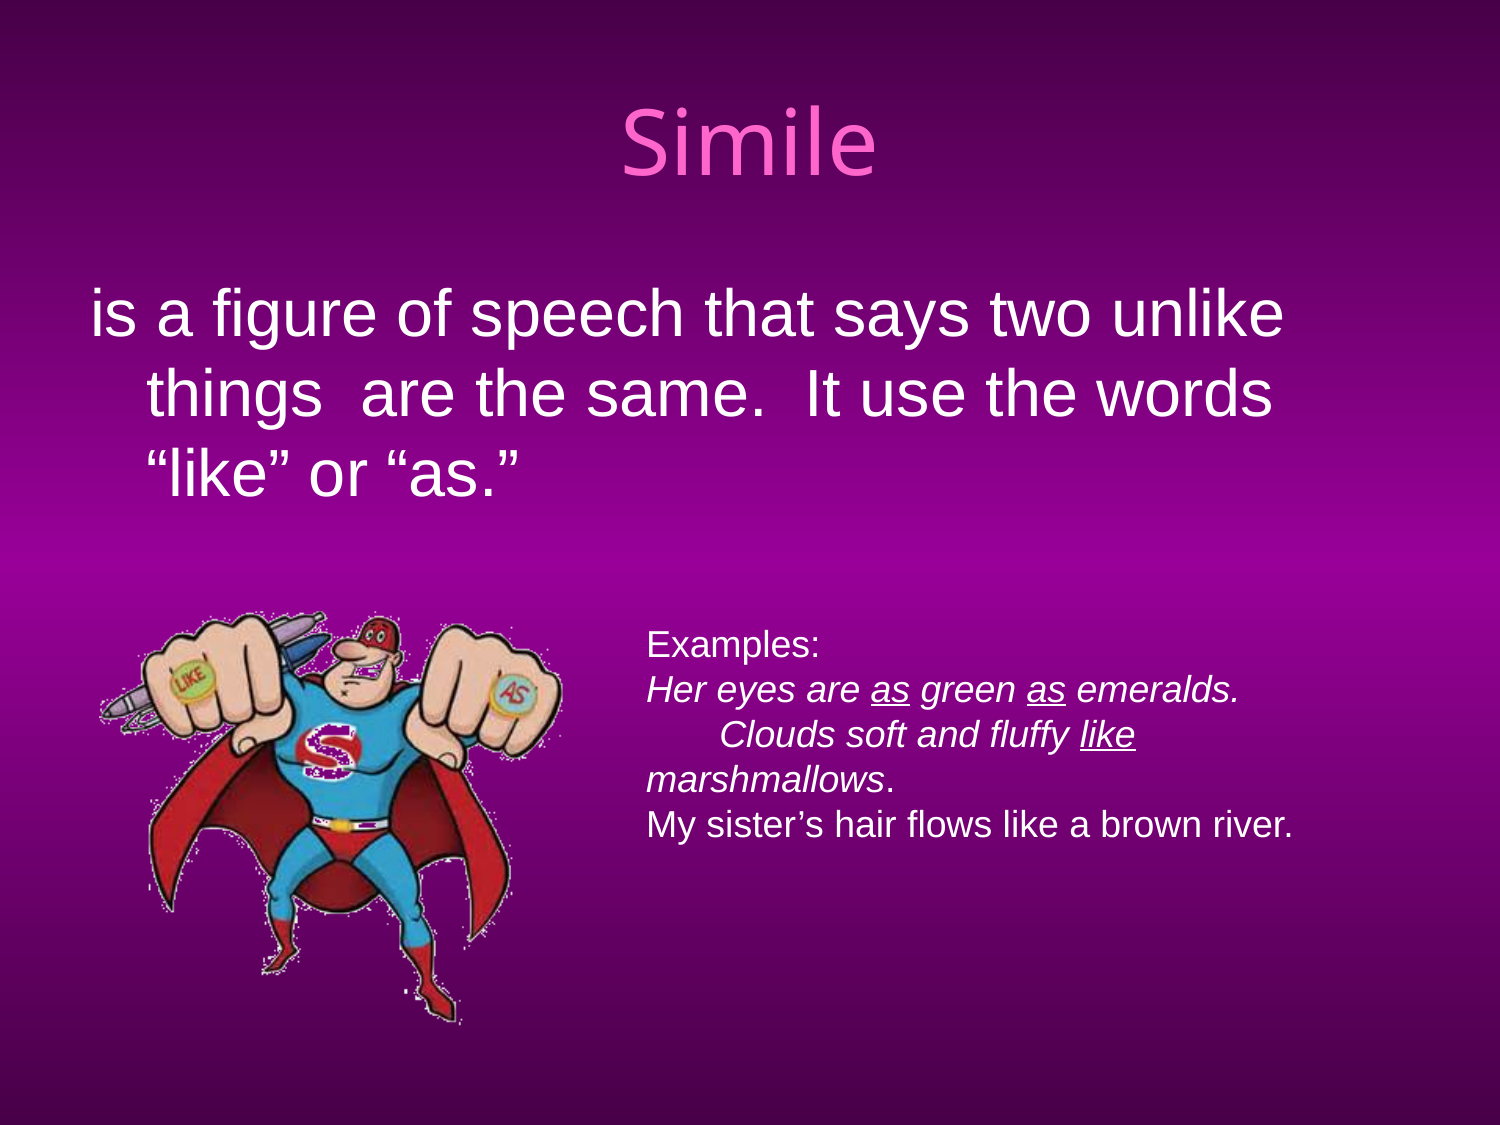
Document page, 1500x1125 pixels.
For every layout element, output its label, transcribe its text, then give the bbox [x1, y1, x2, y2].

list is a figure of speech that says two unlike things are the same. It use the words “like” or “as.” [74, 262, 1426, 451]
picture [99, 599, 569, 1027]
text_box Examples: Her eyes are as green as emeralds. Clouds soft and fluffy like marshmallows. My sister’s hair flows like a brown river. [631, 612, 1382, 898]
title Simile [74, 44, 1426, 233]
